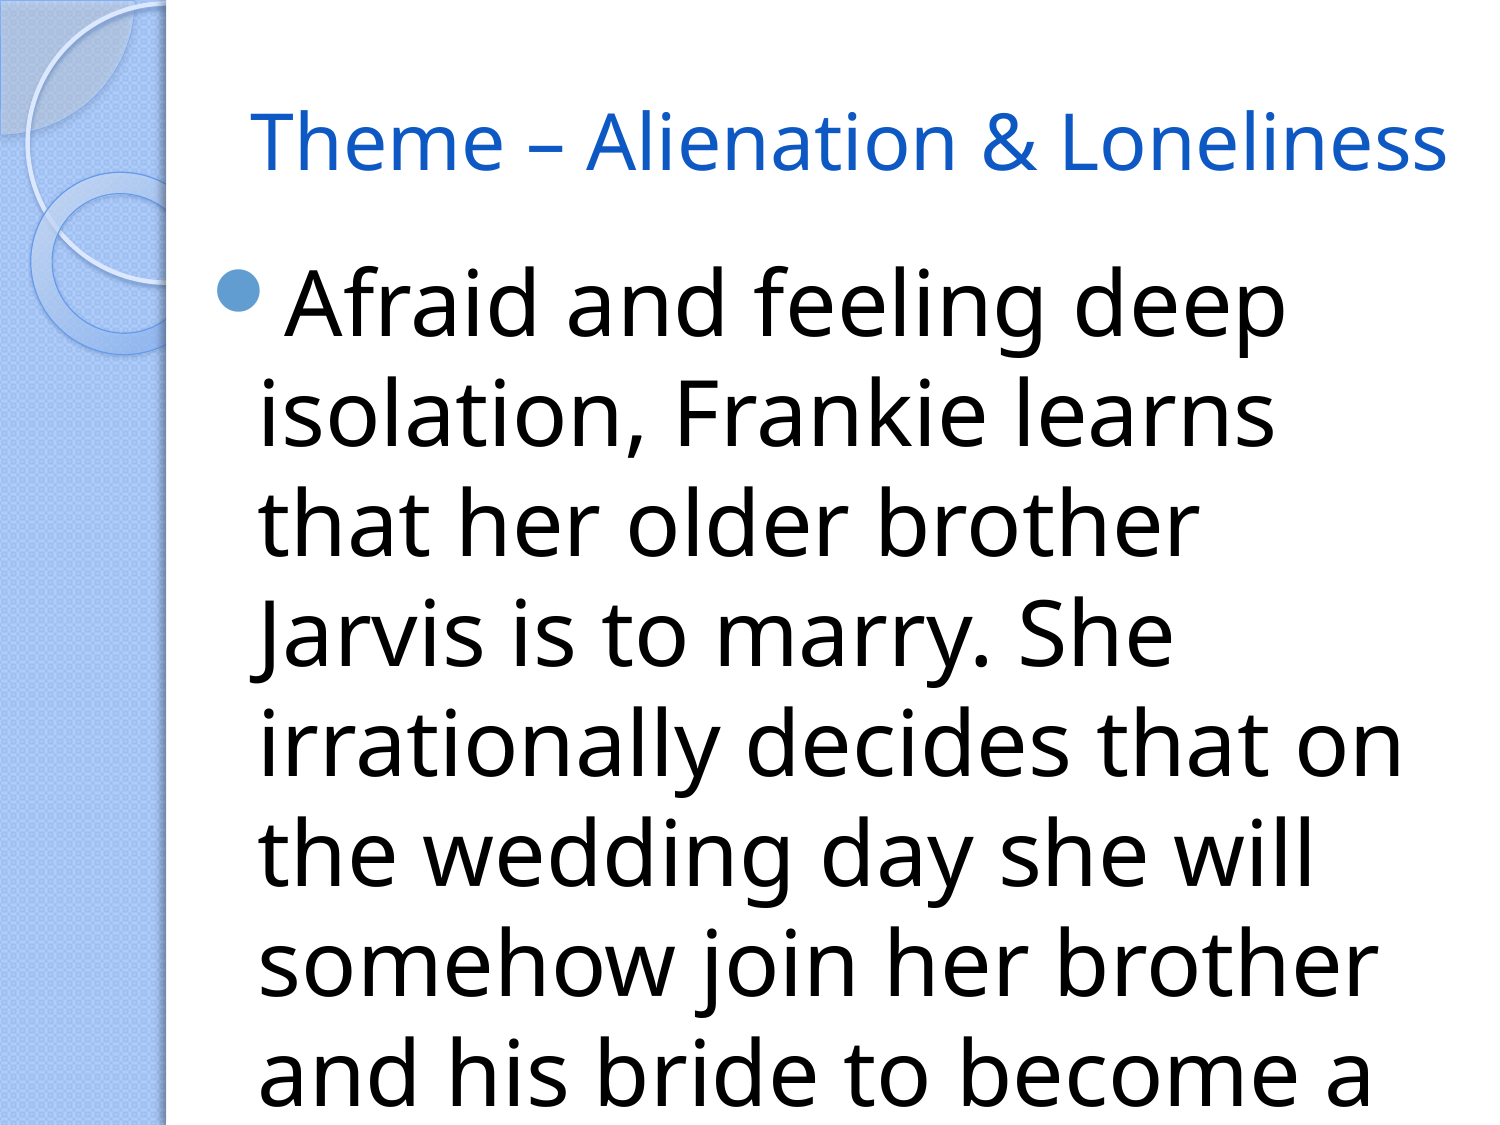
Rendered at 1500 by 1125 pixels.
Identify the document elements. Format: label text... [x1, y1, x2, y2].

title Theme – Alienation & Loneliness [235, 45, 1466, 233]
list Afraid and feeling deep isolation, Frankie learns that her older brother Jarvis is to marry. She irrationally decides that on the wedding day she will somehow join her brother and his bride to become a third member of their wedding. [183, 237, 1466, 1025]
